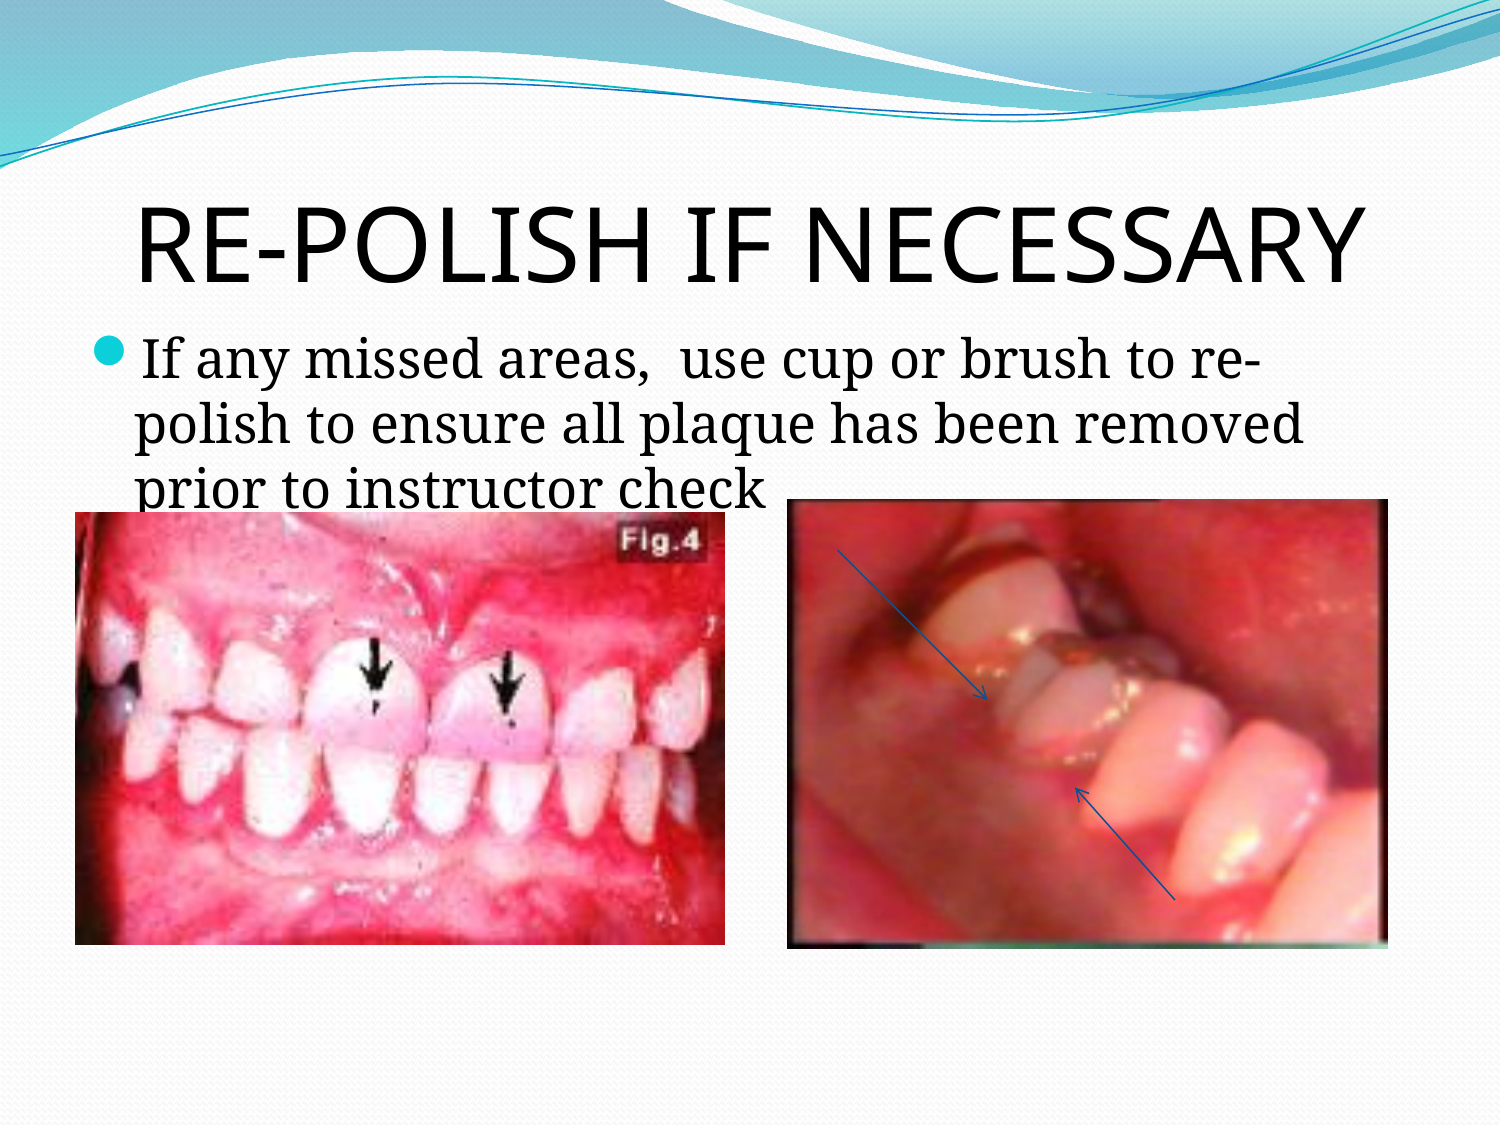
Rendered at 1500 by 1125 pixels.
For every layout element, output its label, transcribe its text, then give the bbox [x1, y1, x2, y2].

title RE-POLISH IF NECESSARY [75, 87, 1425, 303]
picture [74, 512, 726, 945]
list If any missed areas, use cup or brush to re-polish to ensure all plaque has been removed prior to instructor check [75, 317, 1425, 1038]
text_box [1068, 793, 1182, 894]
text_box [837, 549, 988, 701]
picture [787, 499, 1388, 950]
